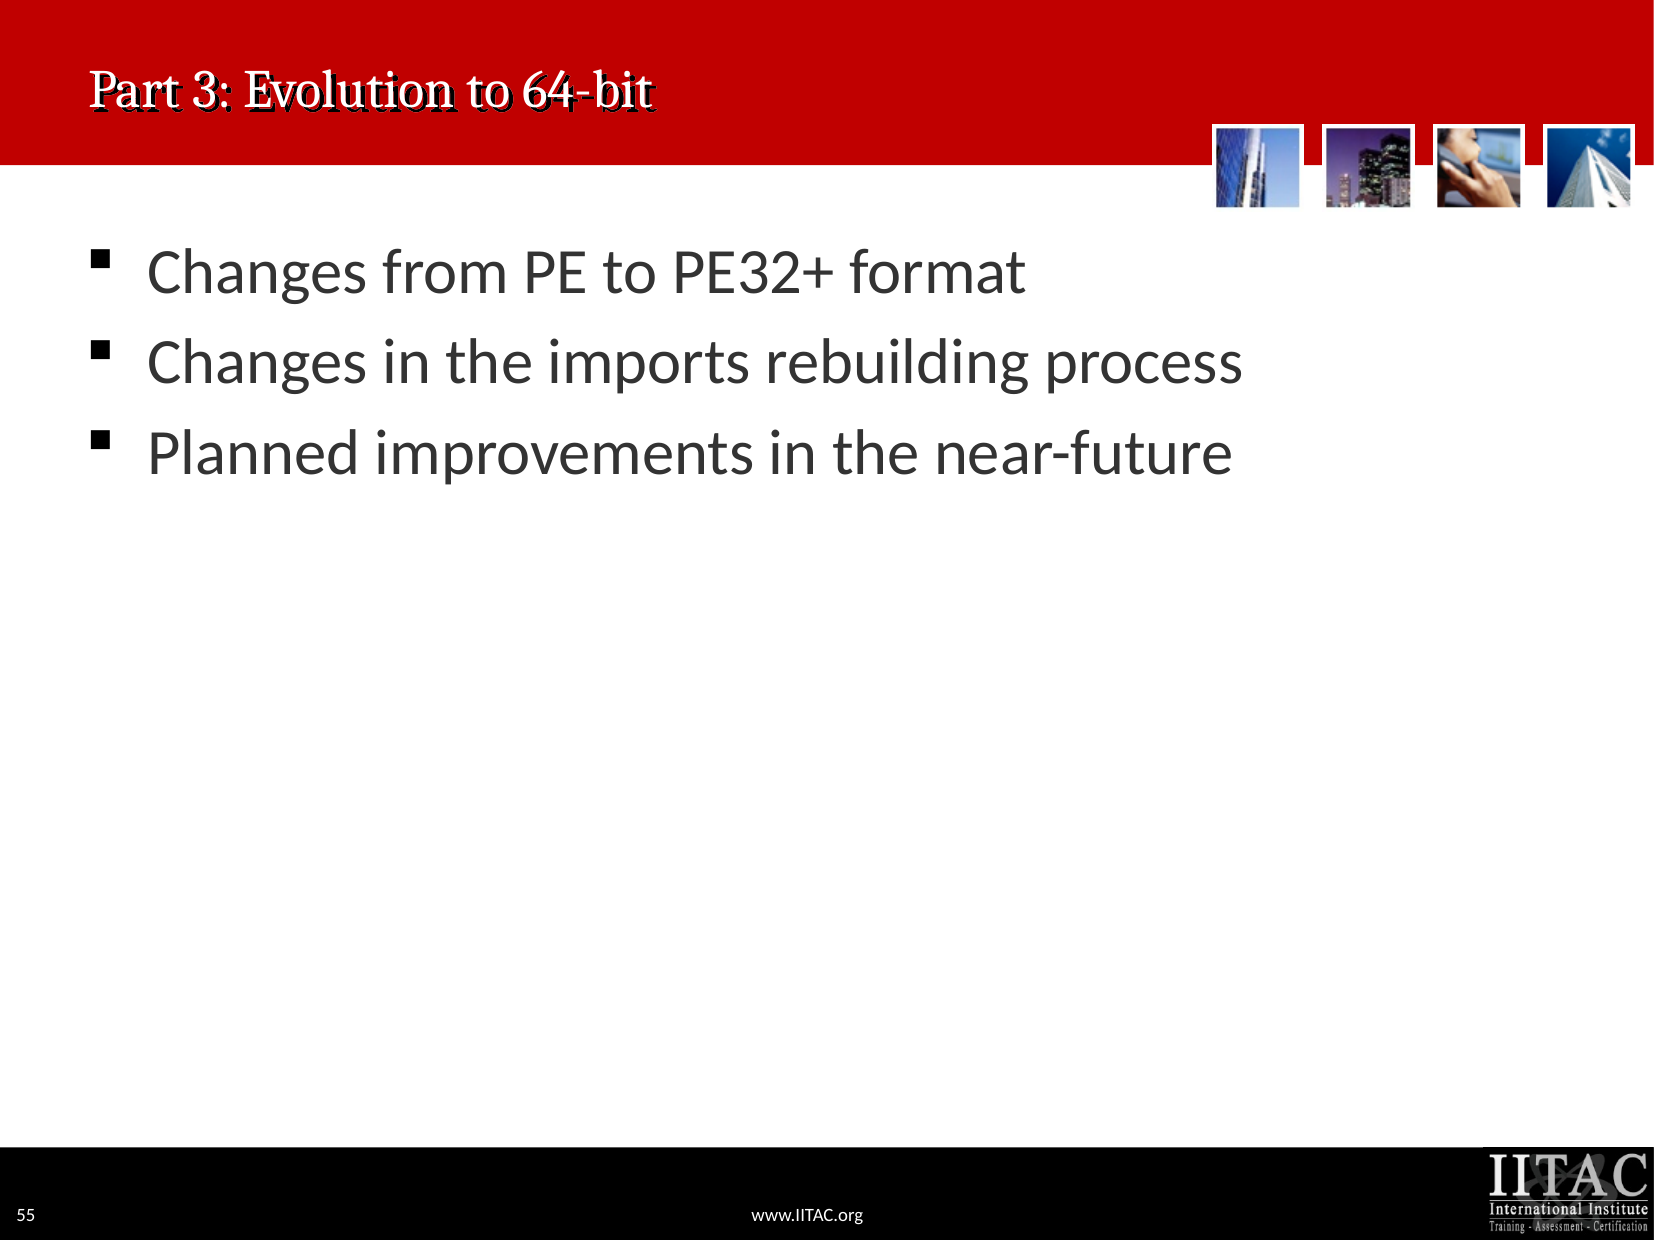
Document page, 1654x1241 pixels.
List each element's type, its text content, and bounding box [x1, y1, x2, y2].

picture [1322, 135, 1415, 212]
picture [1212, 135, 1304, 212]
picture [1433, 135, 1525, 212]
picture [1543, 124, 1635, 212]
footer www.IITAC.org [152, 1194, 1466, 1239]
picture [1483, 1147, 1654, 1240]
list Changes from PE to PE32+ format Changes in the imports rebuilding process Planned improvements in the near-future [68, 220, 1592, 1144]
slide_number 55 [0, 1194, 152, 1241]
title Part 3: Evolution to 64-bit [71, 41, 1596, 130]
